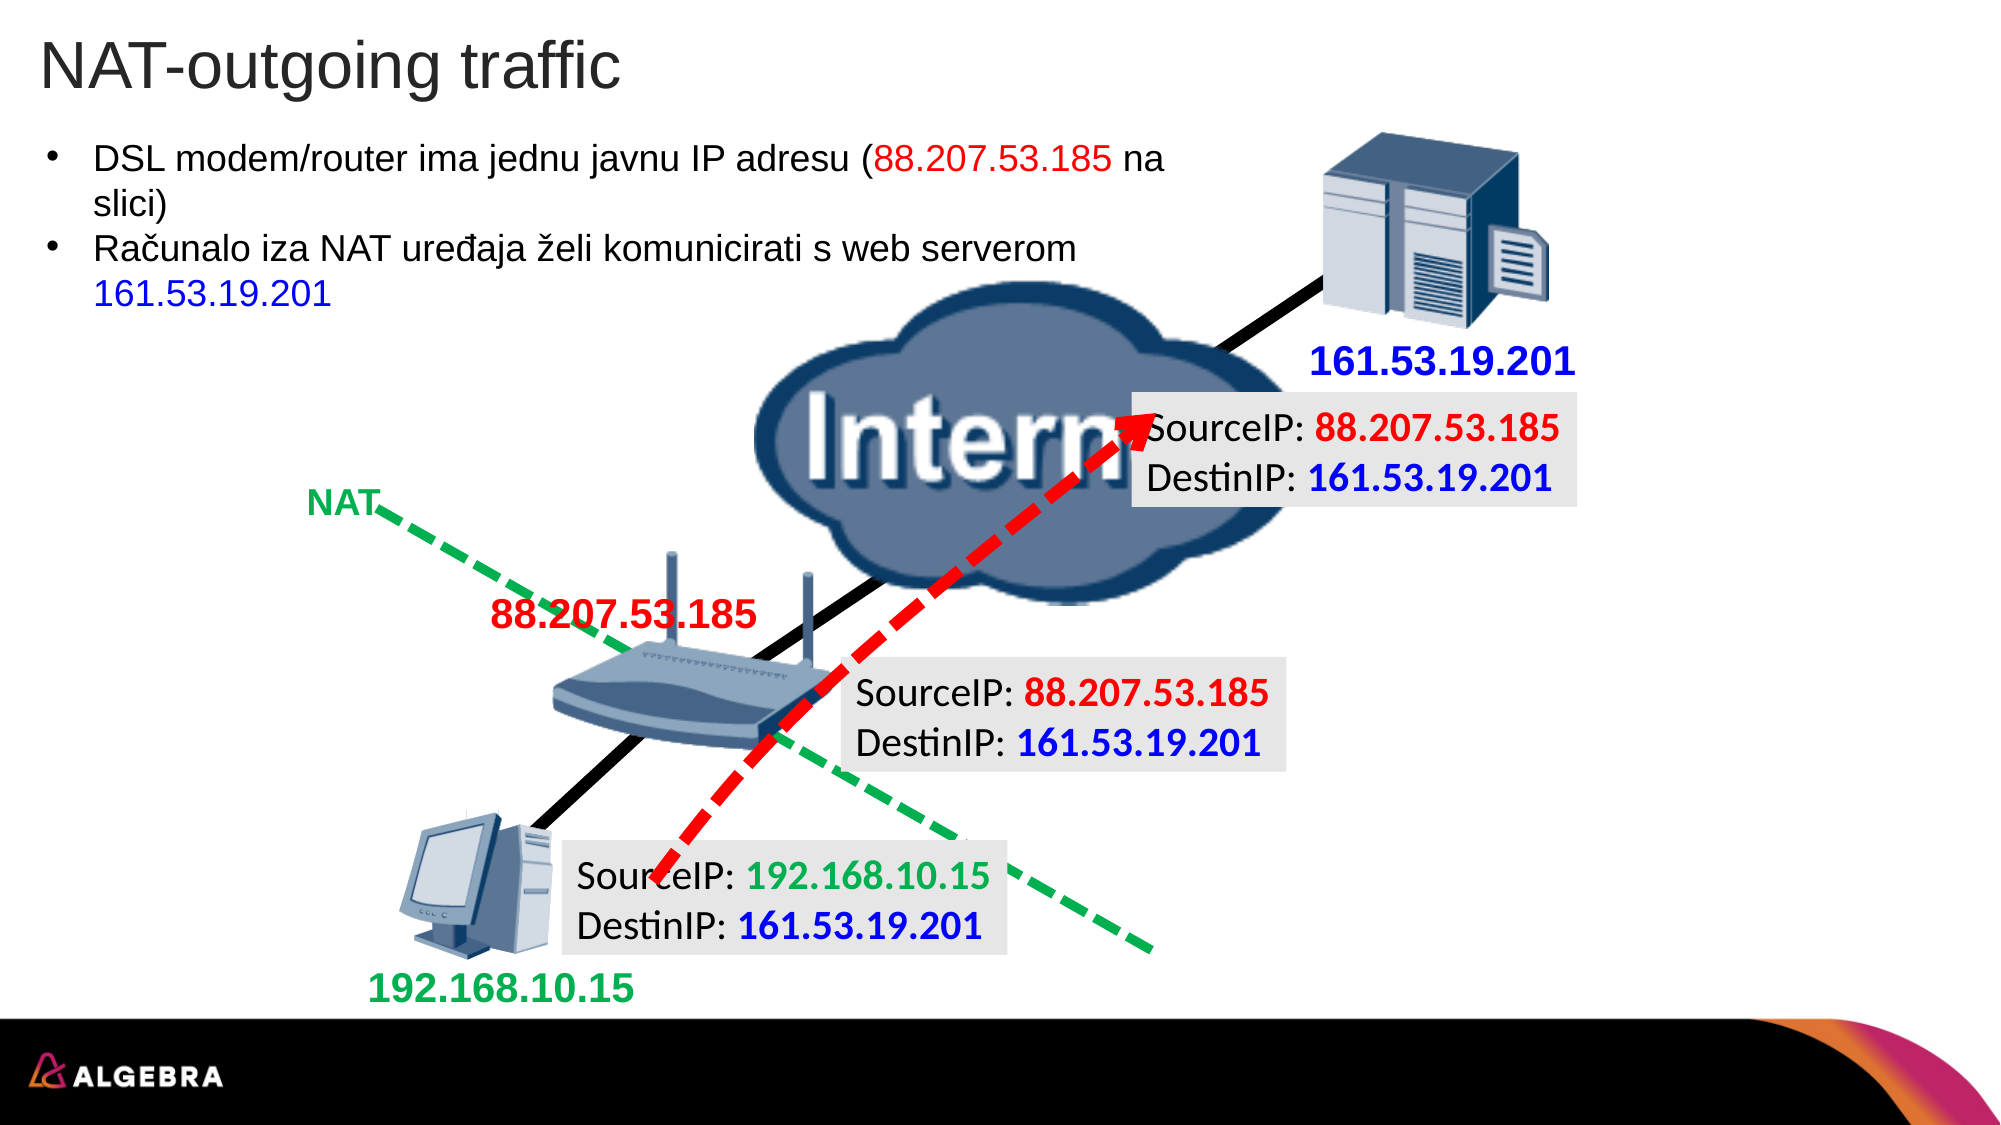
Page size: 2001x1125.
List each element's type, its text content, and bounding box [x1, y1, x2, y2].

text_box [553, 705, 1157, 954]
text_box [376, 508, 692, 954]
text_box 161.53.19.201 [1381, 326, 1622, 391]
title NAT-outgoing traffic [39, 23, 1813, 200]
text_box SourceIP: 88.207.53.185 DestinIP: 161.53.19.201 [1381, 392, 1578, 507]
text_box 192.168.10.15 [353, 953, 654, 1018]
picture [0, 0, 2001, 1125]
text_box SourceIP: 88.207.53.185 DestinIP: 161.53.19.201 [1157, 705, 1287, 772]
text_box NAT [291, 470, 396, 531]
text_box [692, 243, 1381, 705]
text_box DSL modem/router ima jednu javnu IP adresu (88.207.53.185 na slici) Računalo iza NAT uređaja želi komunicirati s web serverom 161.53.19.201 [31, 126, 1213, 321]
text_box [475, 704, 673, 886]
